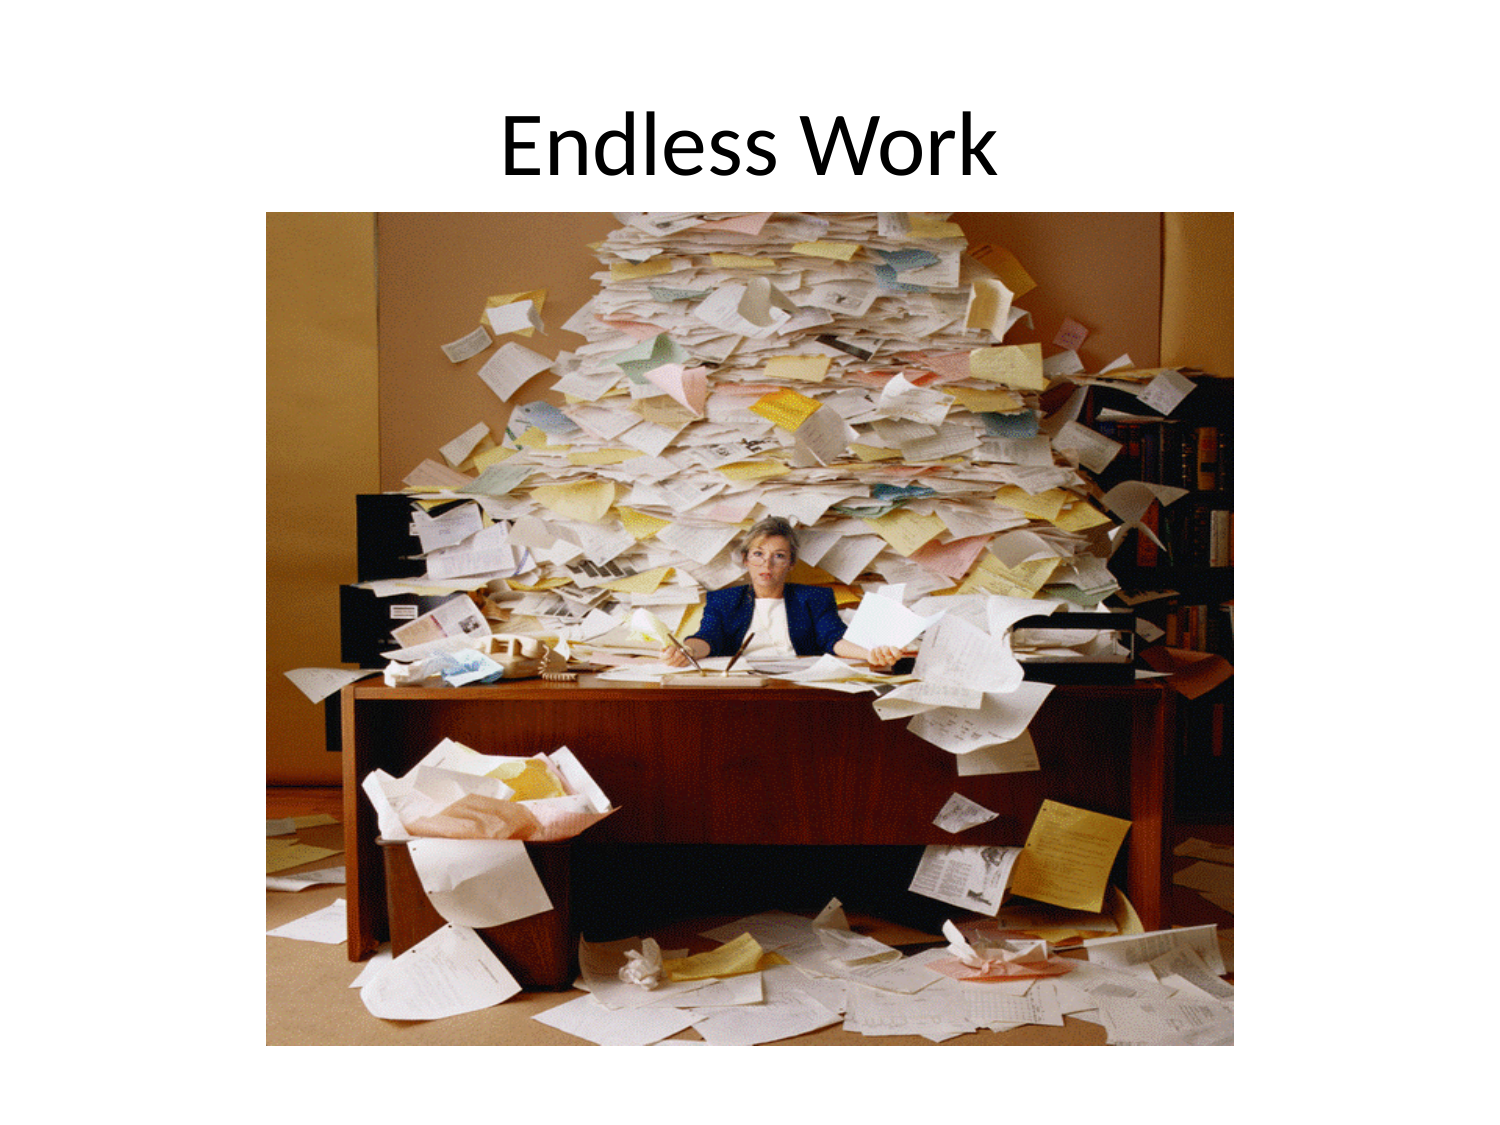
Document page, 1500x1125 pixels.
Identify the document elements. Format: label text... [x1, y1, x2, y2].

picture [266, 212, 1234, 1047]
title Endless Work [75, 45, 1425, 233]
